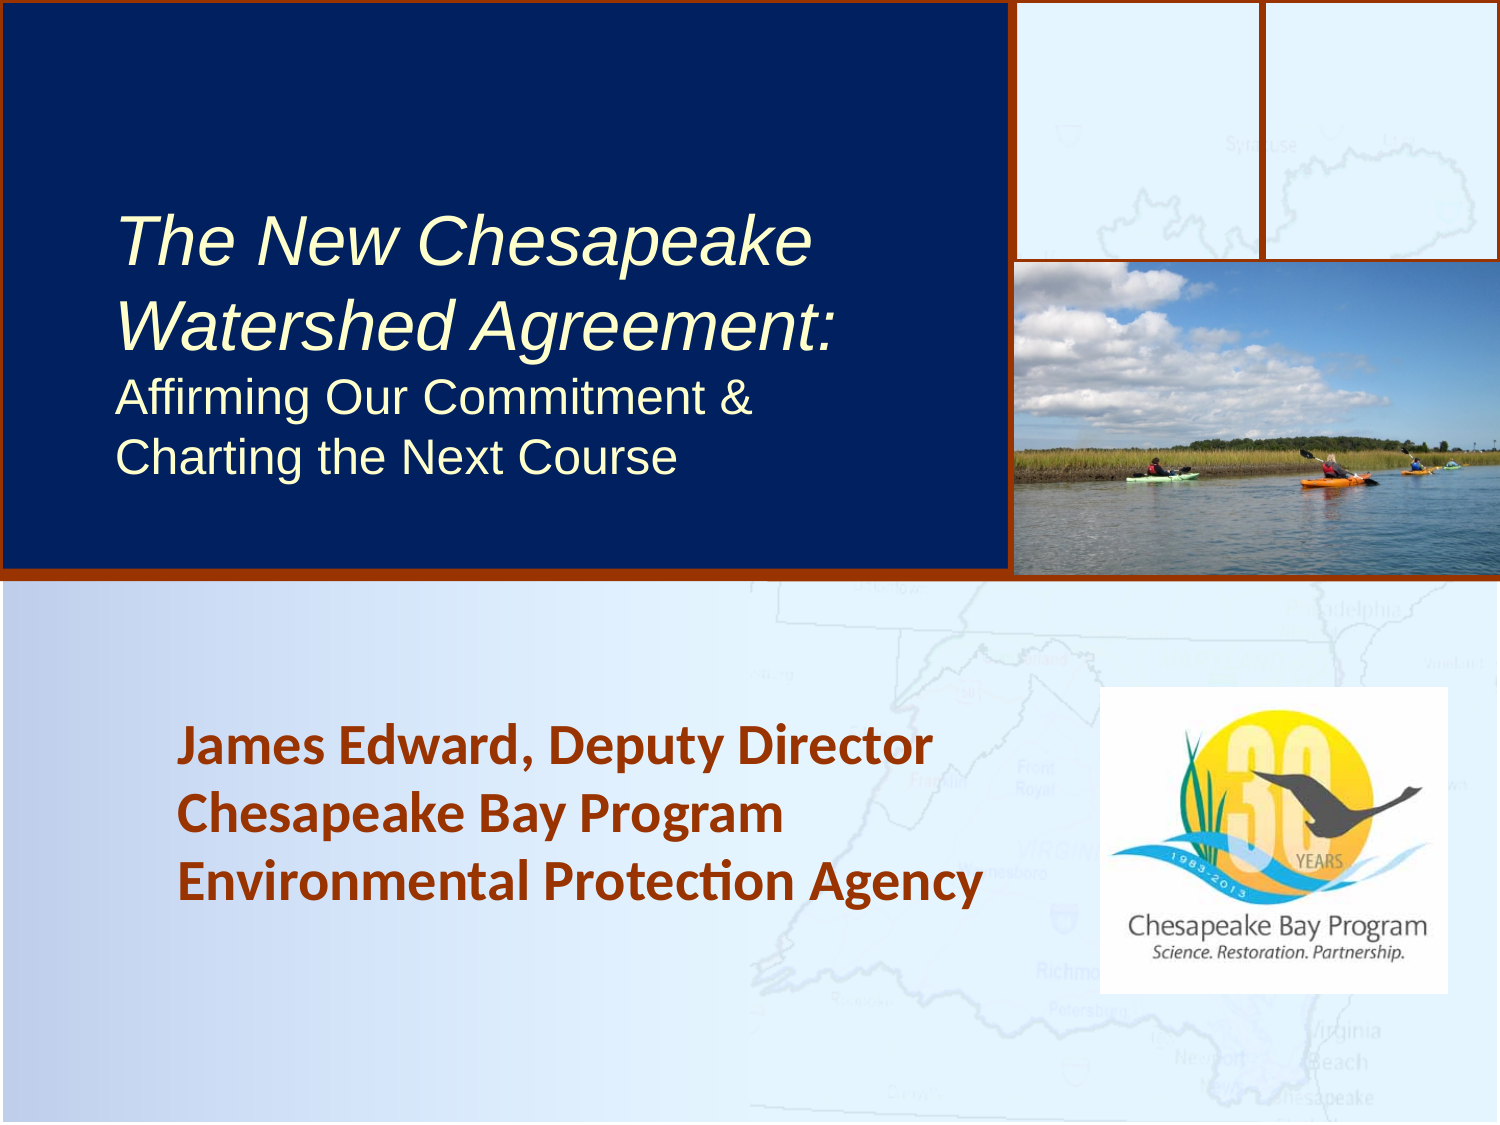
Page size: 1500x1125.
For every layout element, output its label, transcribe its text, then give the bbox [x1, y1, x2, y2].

text_box [0, 575, 1500, 1125]
text_box [0, 0, 1012, 574]
text_box [1263, 0, 1500, 261]
subtitle James Edward, Deputy Director Chesapeake Bay Program Environmental Protection Agency [162, 712, 1026, 1013]
text_box [1013, 0, 1263, 261]
picture [1099, 687, 1449, 994]
text_box The New Chesapeake Watershed Agreement: Affirming Our Commitment & Charting the Next Course [99, 187, 950, 492]
picture [1013, 262, 1500, 576]
